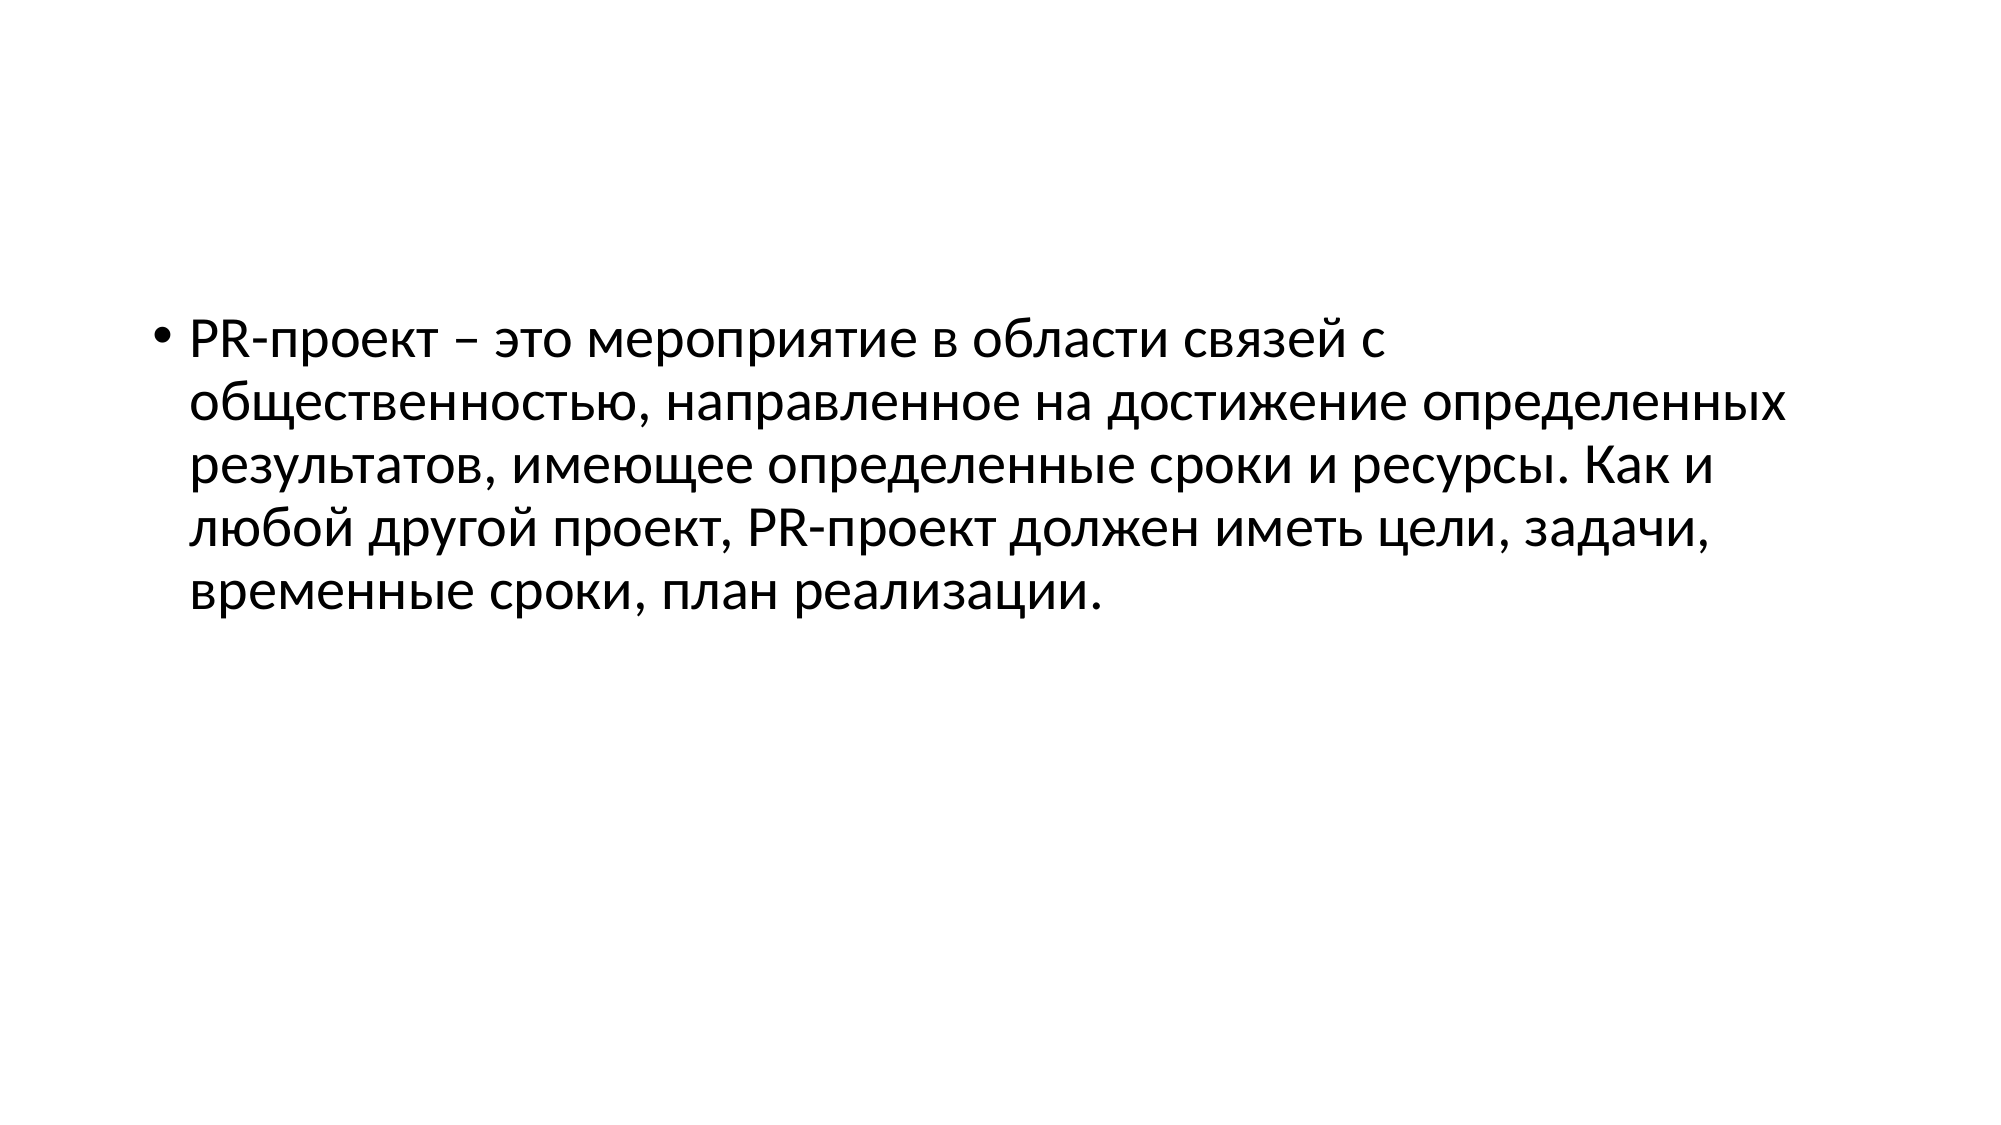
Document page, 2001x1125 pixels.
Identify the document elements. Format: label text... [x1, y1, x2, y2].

list PR-проект – это мероприятие в области связей с общественностью, направленное на достижение определенных результатов, имеющее определенные сроки и ресурсы. Как и любой другой проект, PR-проект должен иметь цели, задачи, временные сроки, план реализации. [137, 299, 1863, 1014]
